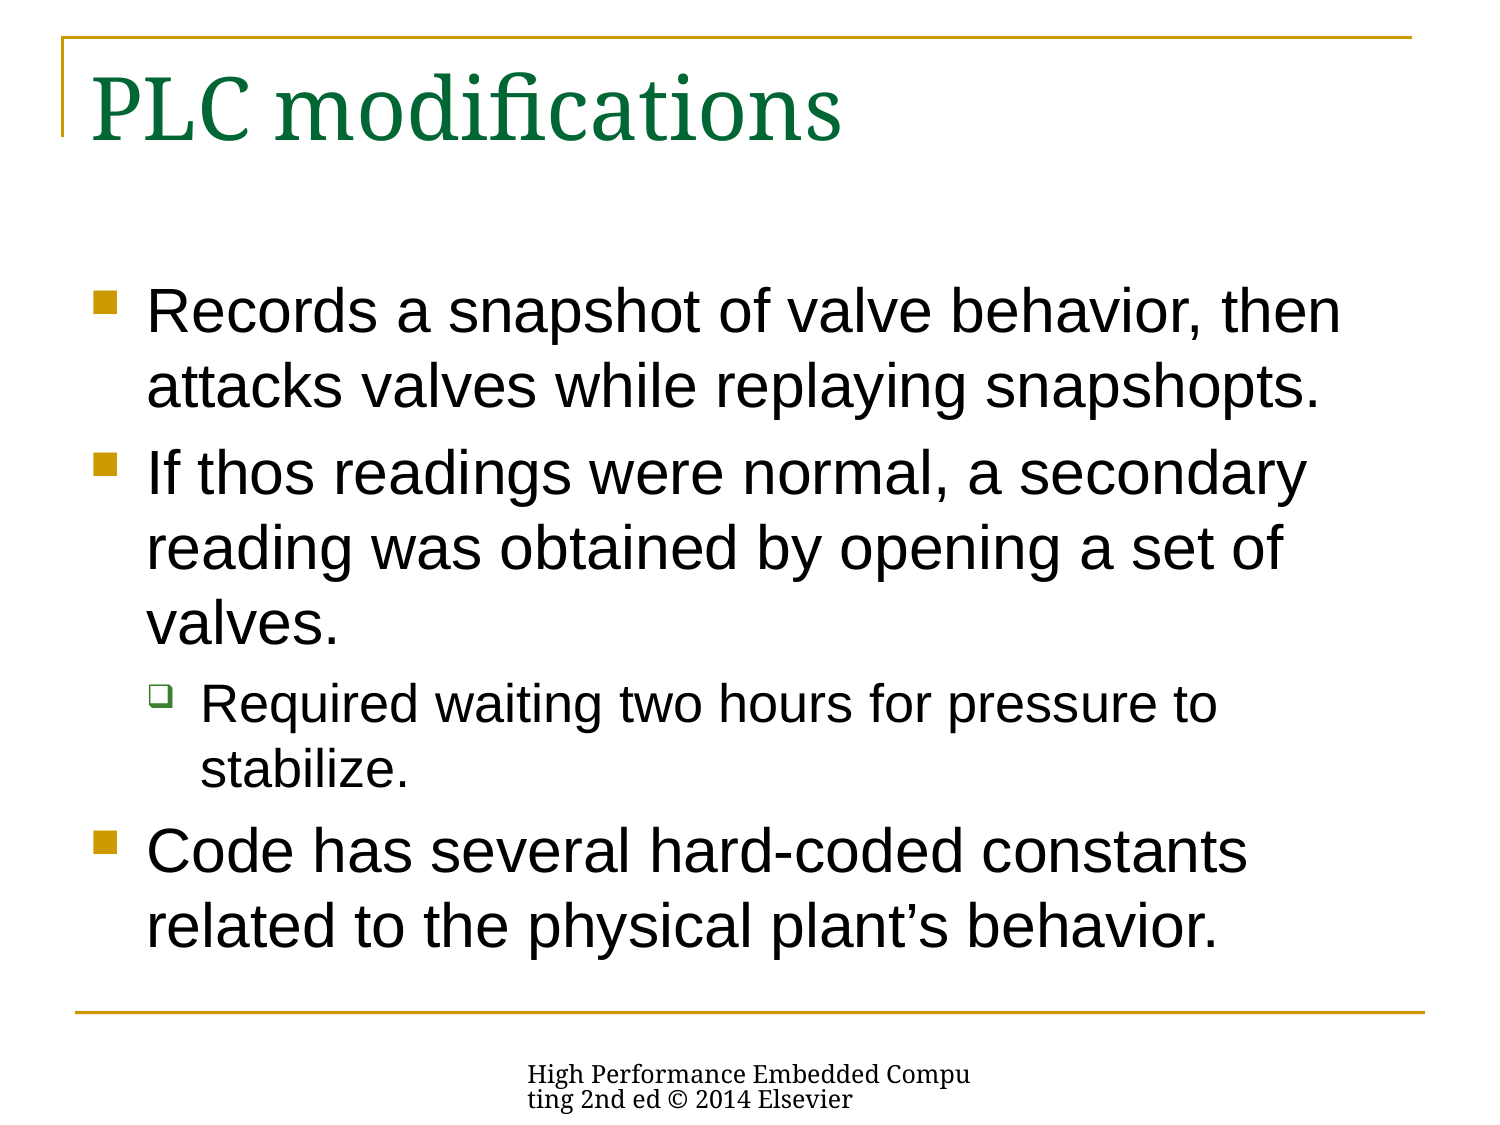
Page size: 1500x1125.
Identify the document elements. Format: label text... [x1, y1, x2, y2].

footer High Performance Embedded Computing 2nd ed © 2014 Elsevier [512, 1025, 988, 1100]
list Records a snapshot of valve behavior, then attacks valves while replaying snapshopts. If thos readings were normal, a secondary reading was obtained by opening a set of valves. Required waiting two hours for pressure to stabilize. Code has several hard-coded constants related to the physical plant’s behavior. [75, 262, 1425, 1006]
title PLC modifications [75, 45, 1425, 233]
